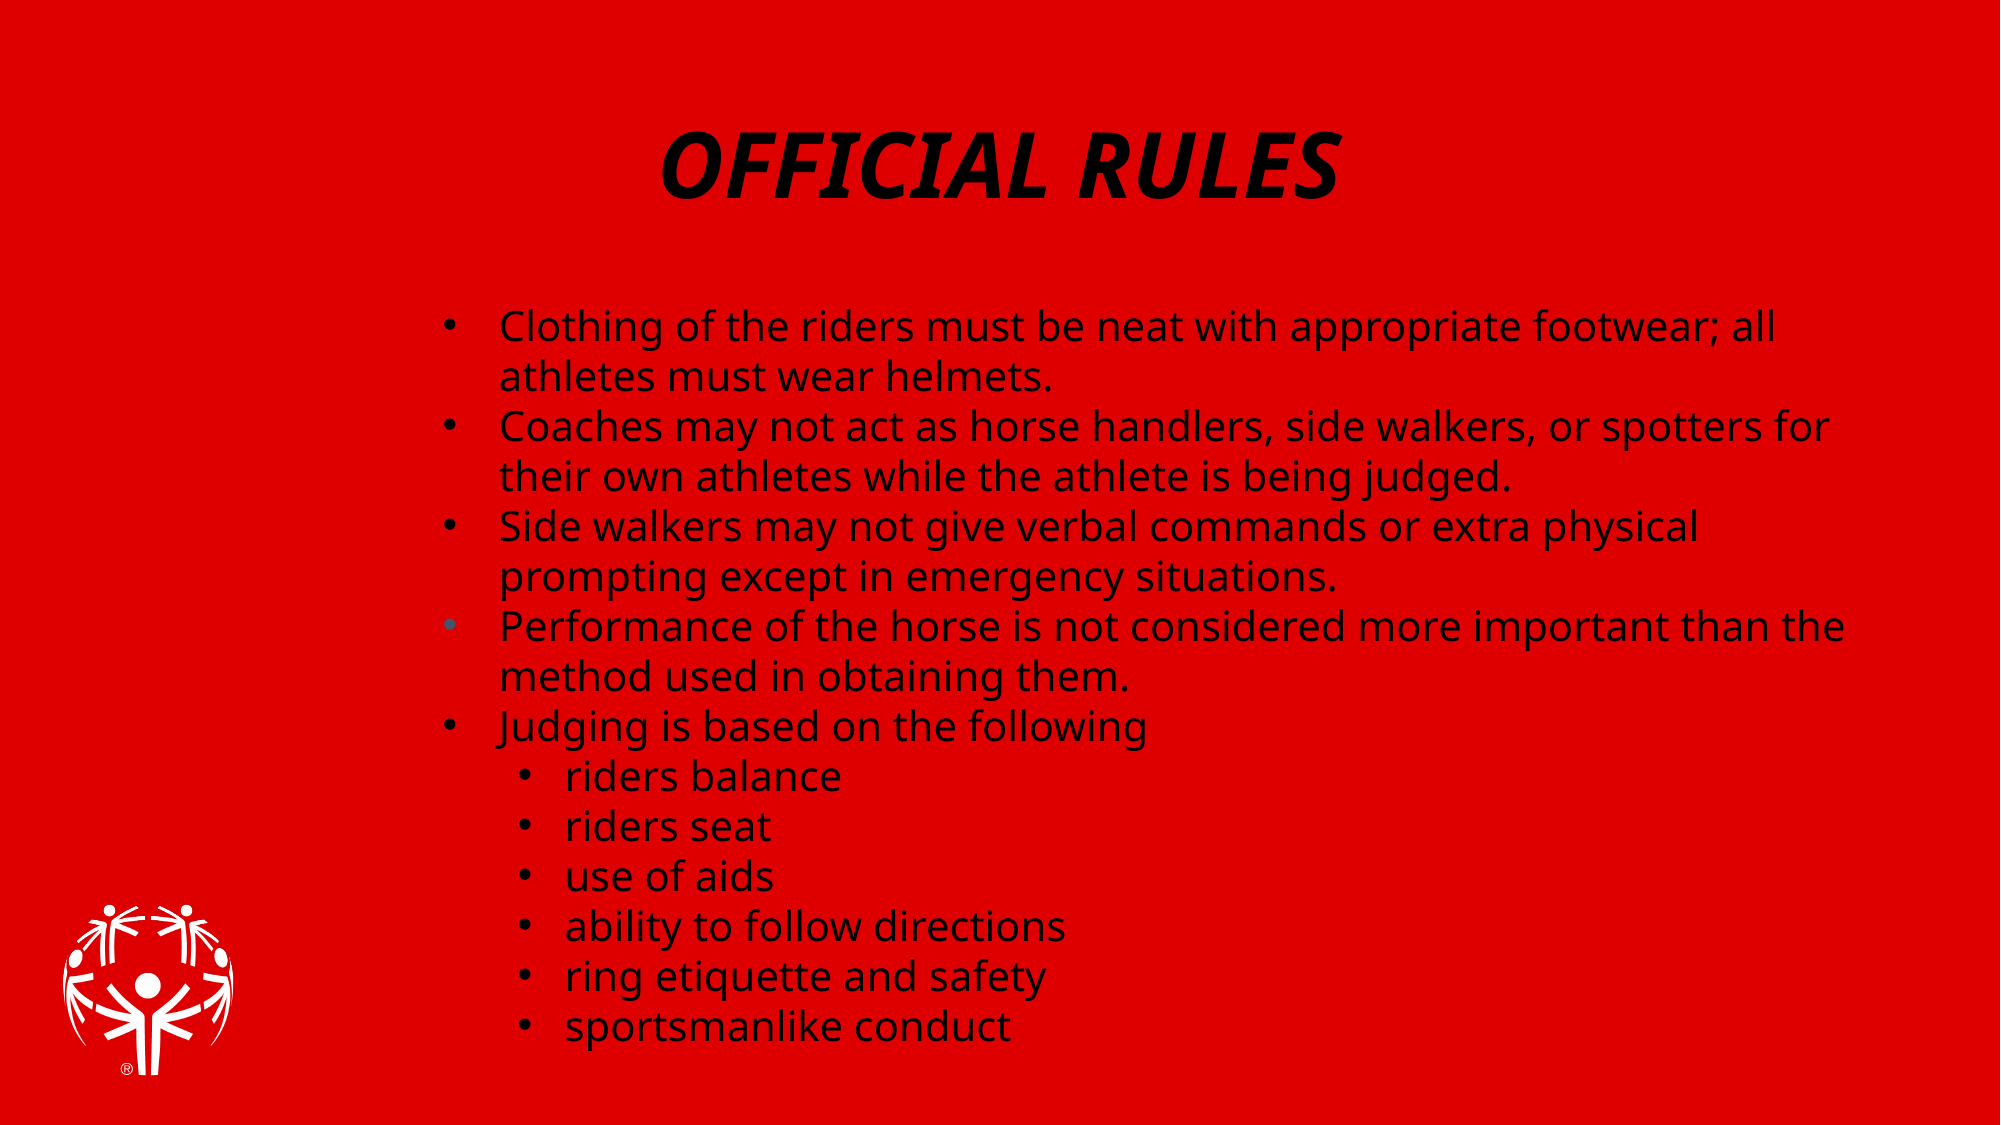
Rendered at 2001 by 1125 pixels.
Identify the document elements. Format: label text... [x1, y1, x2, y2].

title OFFICIAL RULES [137, 59, 1863, 278]
text_box Clothing of the riders must be neat with appropriate footwear; all athletes must wear helmets. Coaches may not act as horse handlers, side walkers, or spotters for their own athletes while the athlete is being judged. Side walkers may not give verbal commands or extra physical prompting except in emergency situations. Performance of the horse is not considered more important than the method used in obtaining them. Judging is based on the following riders balance riders seat use of aids ability to follow directions ring etiquette and safety sportsmanlike conduct [427, 291, 1919, 1057]
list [0, 881, 287, 1098]
